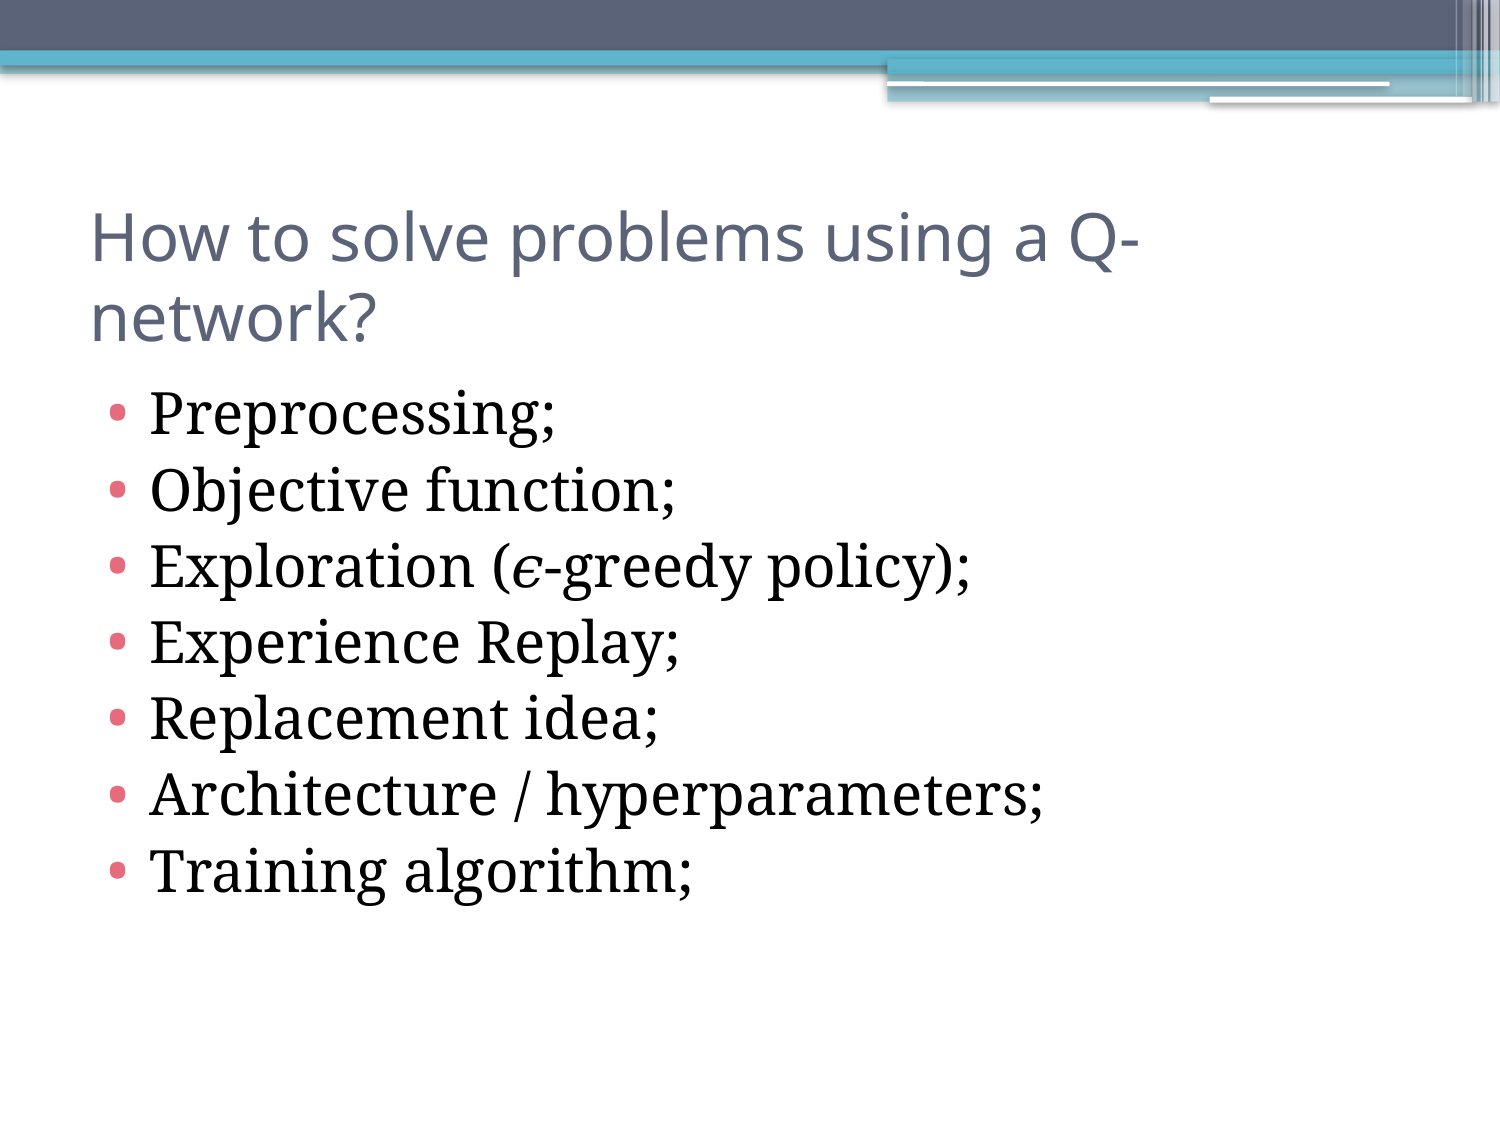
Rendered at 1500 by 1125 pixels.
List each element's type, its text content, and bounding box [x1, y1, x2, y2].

title How to solve problems using a Q-network? [75, 187, 1425, 363]
list Preprocessing; Objective function; Exploration (𝜖-greedy policy); Experience Replay; Replacement idea; Architecture / hyperparameters; Training algorithm; [75, 368, 1425, 1079]
